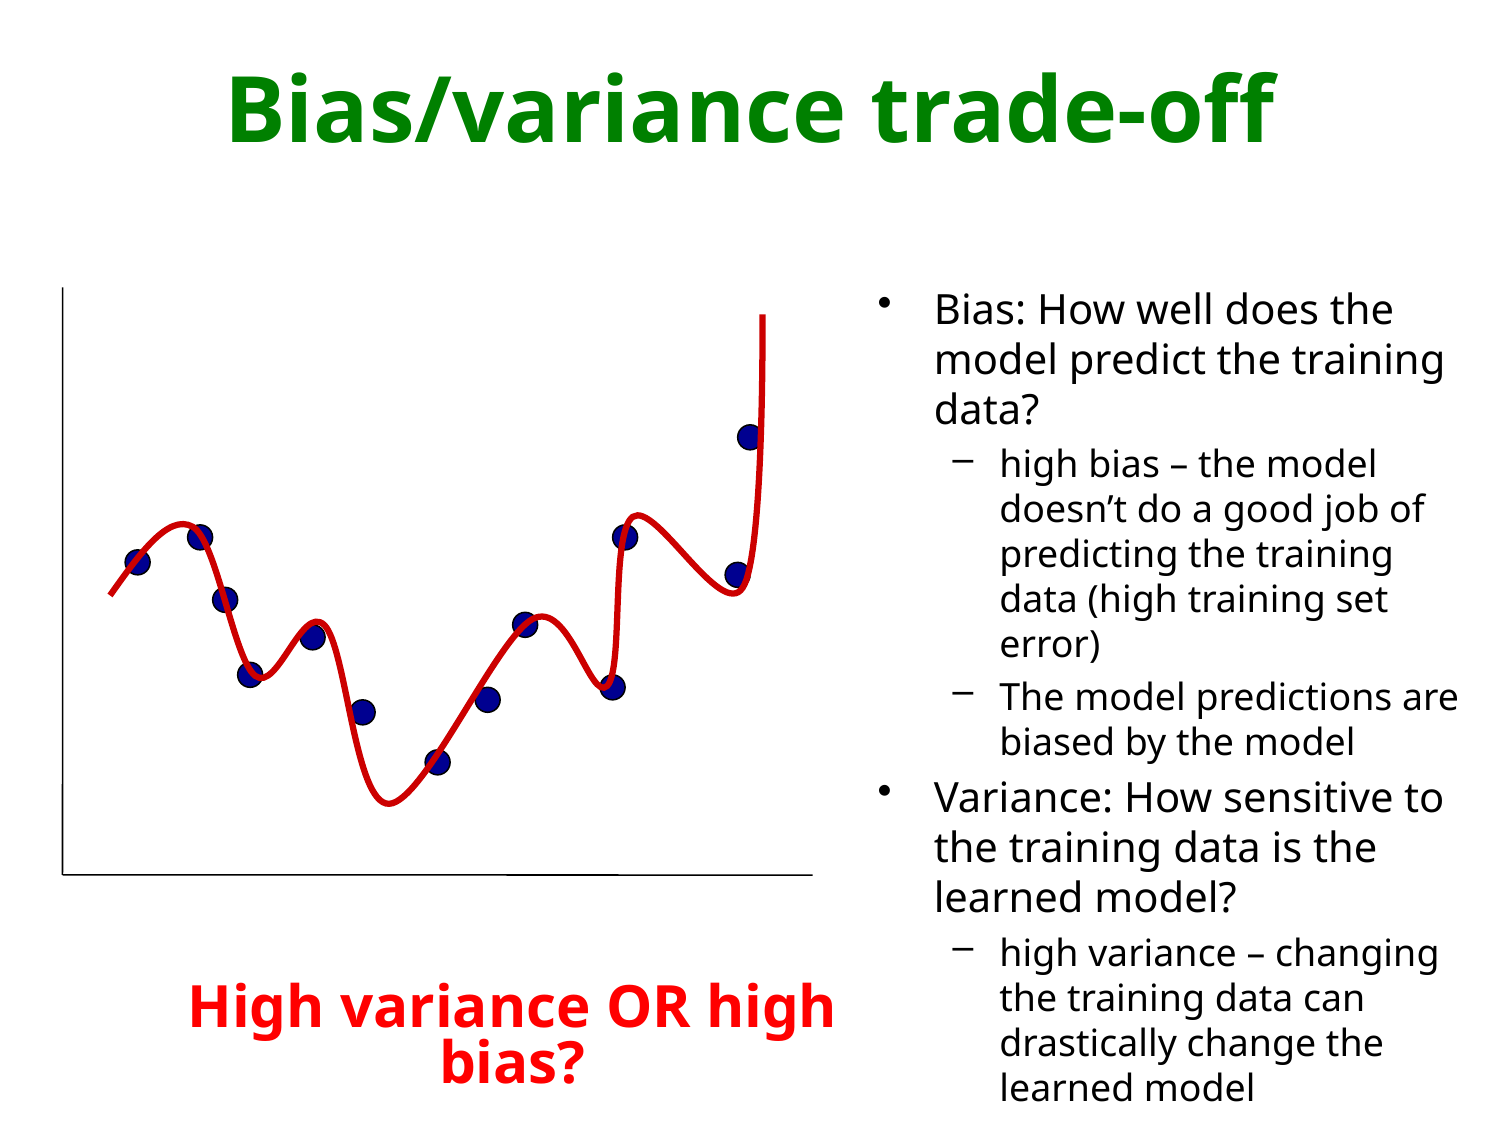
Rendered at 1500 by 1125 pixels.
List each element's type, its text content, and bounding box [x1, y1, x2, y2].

text_box [212, 591, 228, 613]
text_box [237, 663, 263, 688]
title Bias/variance trade-off [74, 12, 1426, 201]
text_box [194, 524, 213, 547]
text_box [110, 591, 121, 596]
text_box [622, 525, 638, 550]
list Bias: How well does the model predict the training data? high bias – the model doesn’t do a good job of predicting the training data (high training set error) The model predictions are biased by the model Variance: How sensitive to the training data is the learned model? high variance – changing the training data can drastically change the learned model [862, 274, 1476, 1076]
text_box [427, 750, 451, 775]
text_box [121, 314, 763, 804]
text_box [125, 549, 143, 570]
text_box High variance OR high bias? [112, 974, 913, 1102]
text_box [517, 618, 538, 638]
text_box [600, 674, 626, 700]
text_box [475, 687, 501, 713]
text_box [300, 624, 326, 650]
